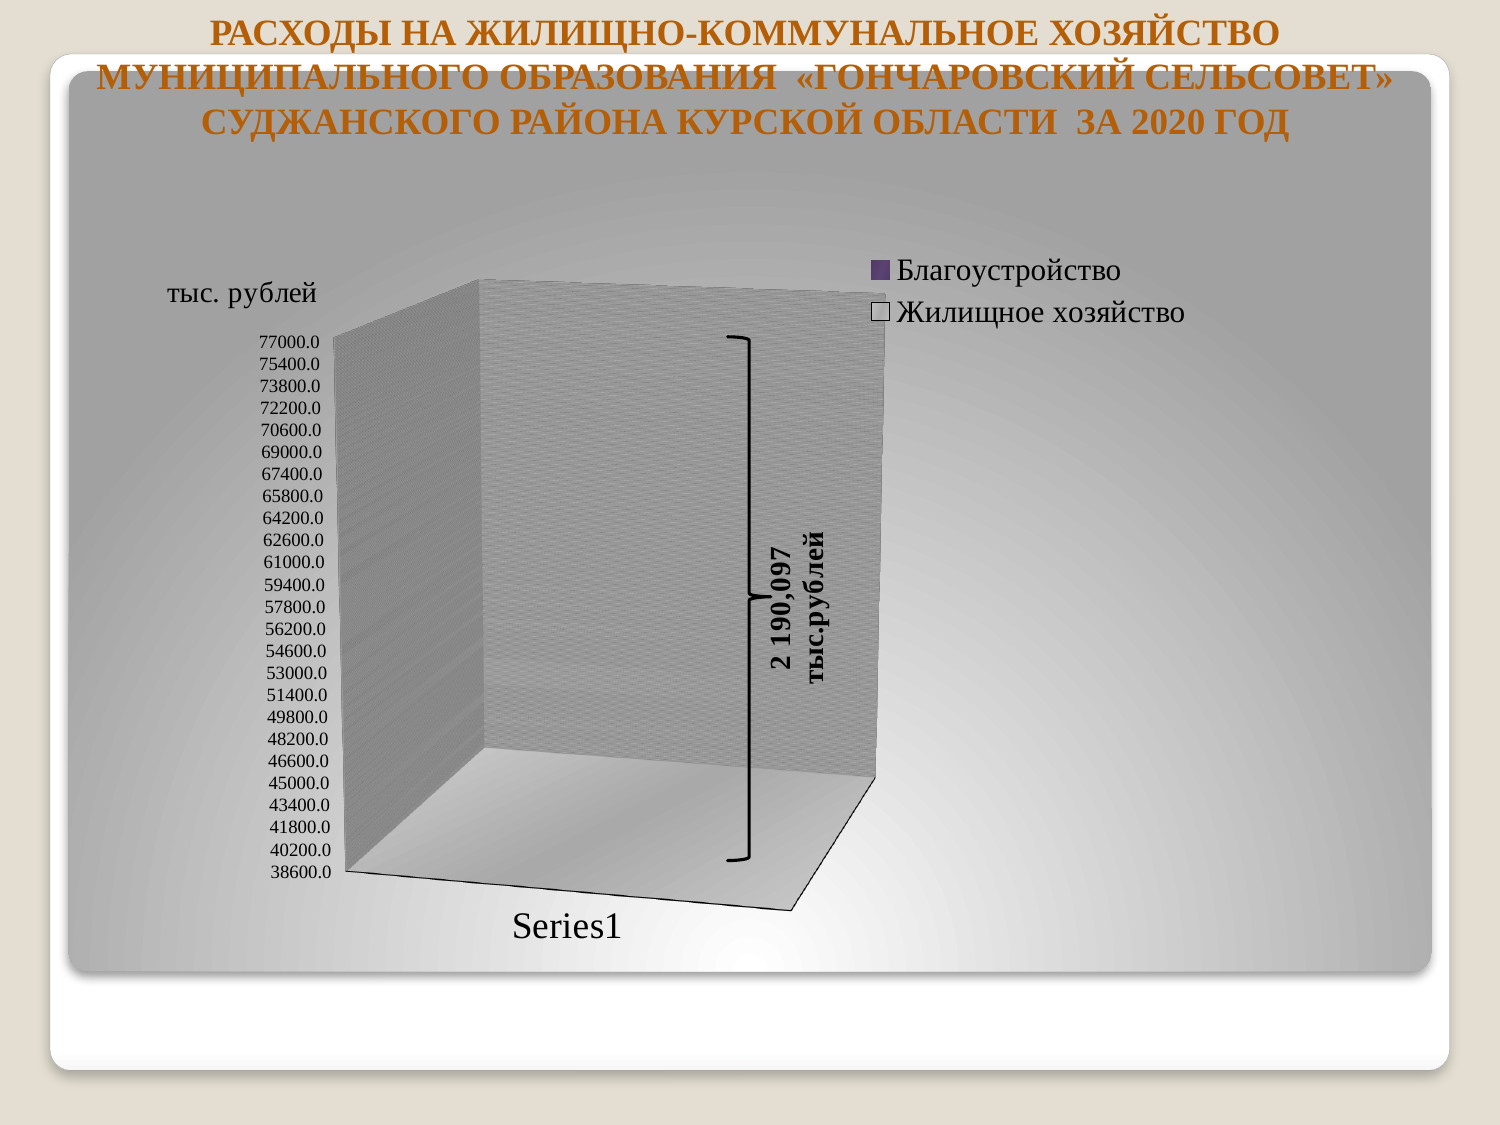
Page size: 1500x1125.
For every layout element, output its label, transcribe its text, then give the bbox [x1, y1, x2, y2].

text_box [1424, 292, 1430, 399]
chart [152, 234, 1419, 1044]
text_box [984, 949, 1465, 1081]
text_box Расходы на жилищно-коммунальное хозяйство муниципального образования «Гончаровский сельсовет» суджанского района курской области за 2020 год [70, 0, 1421, 149]
